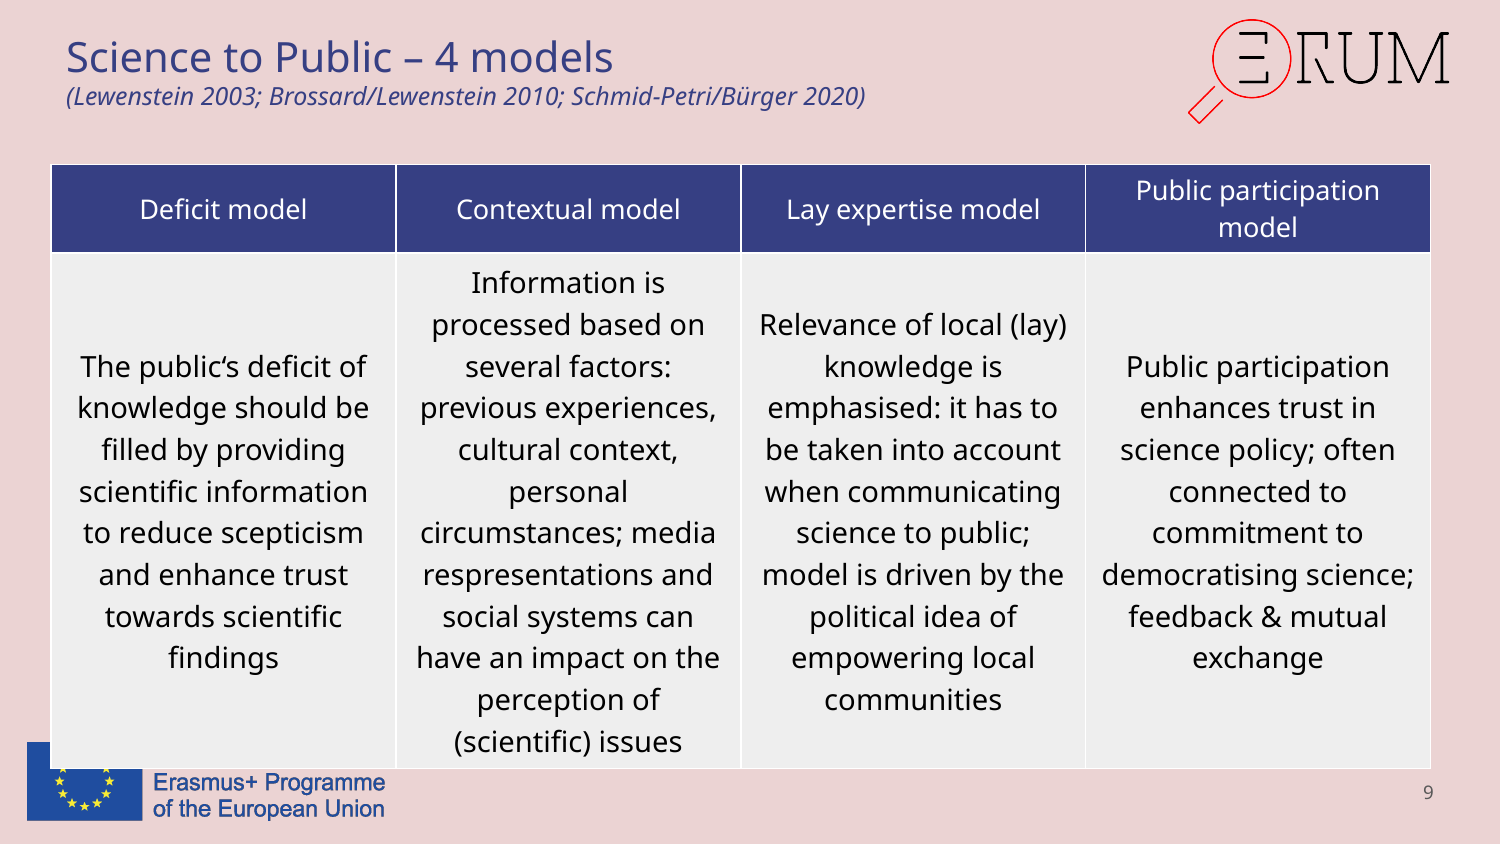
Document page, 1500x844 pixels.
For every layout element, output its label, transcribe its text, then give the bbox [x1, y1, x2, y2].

table_header Deficit model [52, 165, 395, 252]
table_cell Relevance of local (lay) knowledge is emphasised: it has to be taken into account when communicating science to public; model is driven by the political idea of empowering local communities [742, 254, 1085, 768]
picture [27, 742, 385, 821]
slide_number 9 [1358, 761, 1449, 826]
table_header Public participation model [1086, 165, 1430, 252]
table_cell The public‘s deficit of knowledge should be filled by providing scientific information to reduce scepticism and enhance trust towards scientific findings [52, 254, 395, 768]
picture [1136, 0, 1500, 137]
table_cell Information is processed based on several factors: previous experiences, cultural context, personal circumstances; media respresentations and social systems can have an impact on the perception of (scientific) issues [397, 254, 740, 768]
table_cell Public participation enhances trust in science policy; often connected to commitment to democratising science; feedback & mutual exchange [1086, 254, 1430, 768]
title Science to Public – 4 models (Lewenstein 2003; Brossard/Lewenstein 2010; Schmid-Petri/Bürger 2020) [51, 15, 1168, 110]
table_header Lay expertise model [742, 165, 1085, 252]
table_header Contextual model [397, 165, 740, 252]
